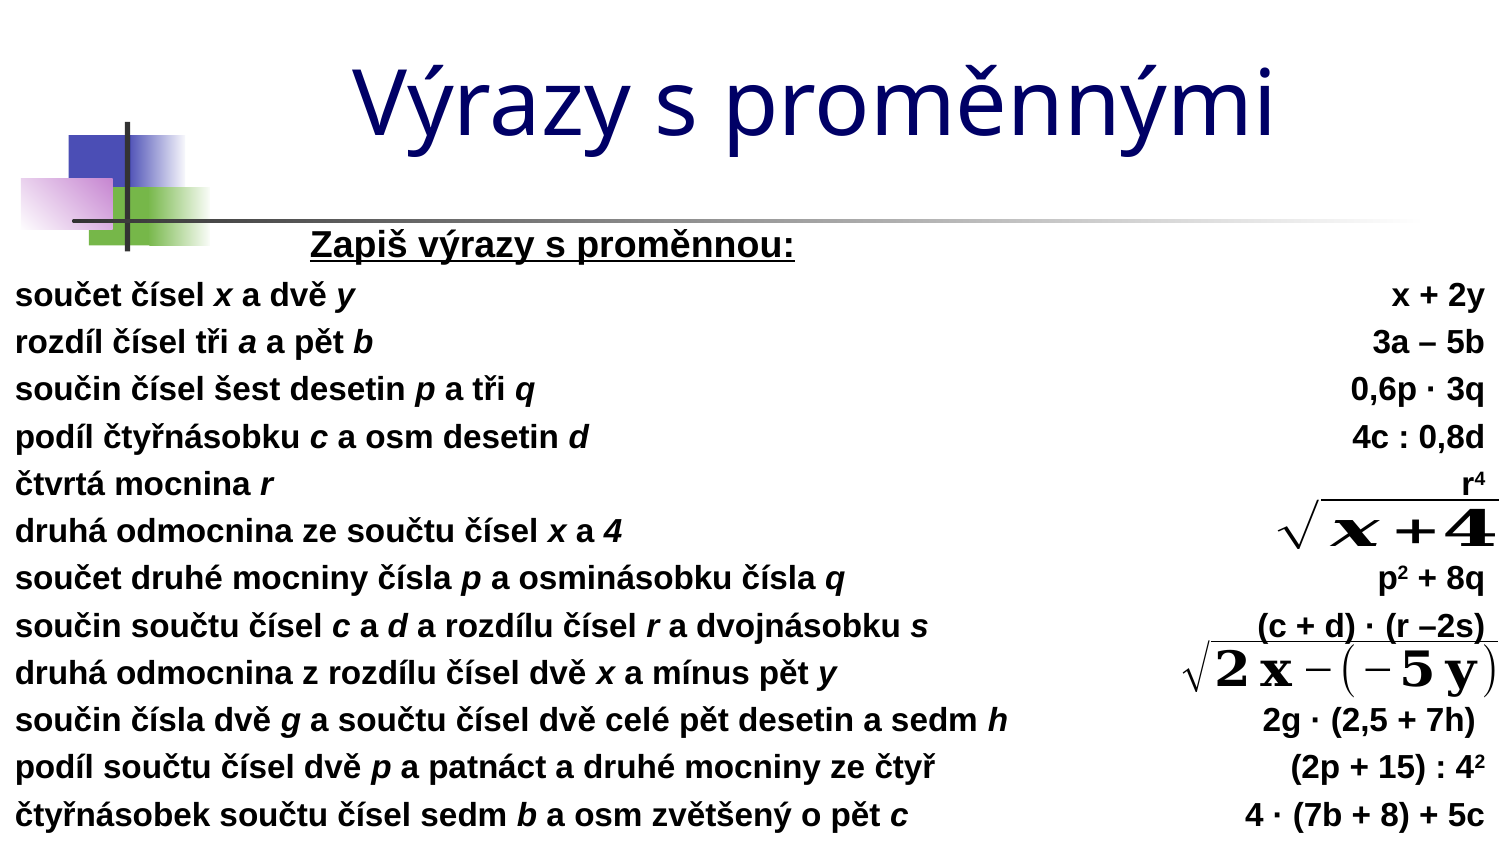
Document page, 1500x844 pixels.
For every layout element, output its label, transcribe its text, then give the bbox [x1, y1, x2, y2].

text_box 2g · (2,5 + 7h) [1127, 690, 1500, 738]
text_box čtvrtá mocnina r [0, 454, 963, 510]
text_box rozdíl čísel tři a a pět b [0, 321, 504, 360]
text_box (c + d) · (r –2s) [1092, 596, 1500, 652]
text_box součet druhé mocniny čísla p a osminásobku čísla q [0, 549, 1058, 604]
text_box součin čísel šest desetin p a tři q [0, 360, 703, 415]
text_box součin čísla dvě g a součtu čísel dvě celé pět desetin a sedm h [0, 699, 1046, 738]
text_box 3a – 5b [1257, 312, 1500, 360]
text_box (2p + 15) : 42 [1080, 738, 1500, 793]
text_box 4 · (7b + 8) + 5c [1198, 785, 1500, 841]
text_box Zapiš výrazy s proměnnou: [295, 212, 868, 273]
text_box r4 [1234, 454, 1500, 510]
text_box součet čísel x a dvě y [0, 265, 567, 321]
text_box druhá odmocnina z rozdílu čísel dvě x a mínus pět y [0, 643, 1058, 699]
text_box 4c : 0,8d [1222, 407, 1500, 463]
text_box 0,6p · 3q [1257, 360, 1500, 407]
text_box p2 + 8q [1145, 549, 1500, 596]
text_box druhá odmocnina ze součtu čísel x a 4 [0, 510, 934, 549]
text_box x + 2y [1285, 265, 1500, 312]
text_box podíl čtyřnásobku c a osm desetin d [0, 407, 1005, 463]
text_box podíl součtu čísel dvě p a patnáct a druhé mocniny ze čtyř [0, 738, 1080, 785]
text_box čtyřnásobek součtu čísel sedm b a osm zvětšený o pět c [0, 785, 1198, 841]
text_box součin součtu čísel c a d a rozdílu čísel r a dvojnásobku s [0, 596, 1092, 652]
title Výrazy s proměnnými [129, 8, 1500, 189]
